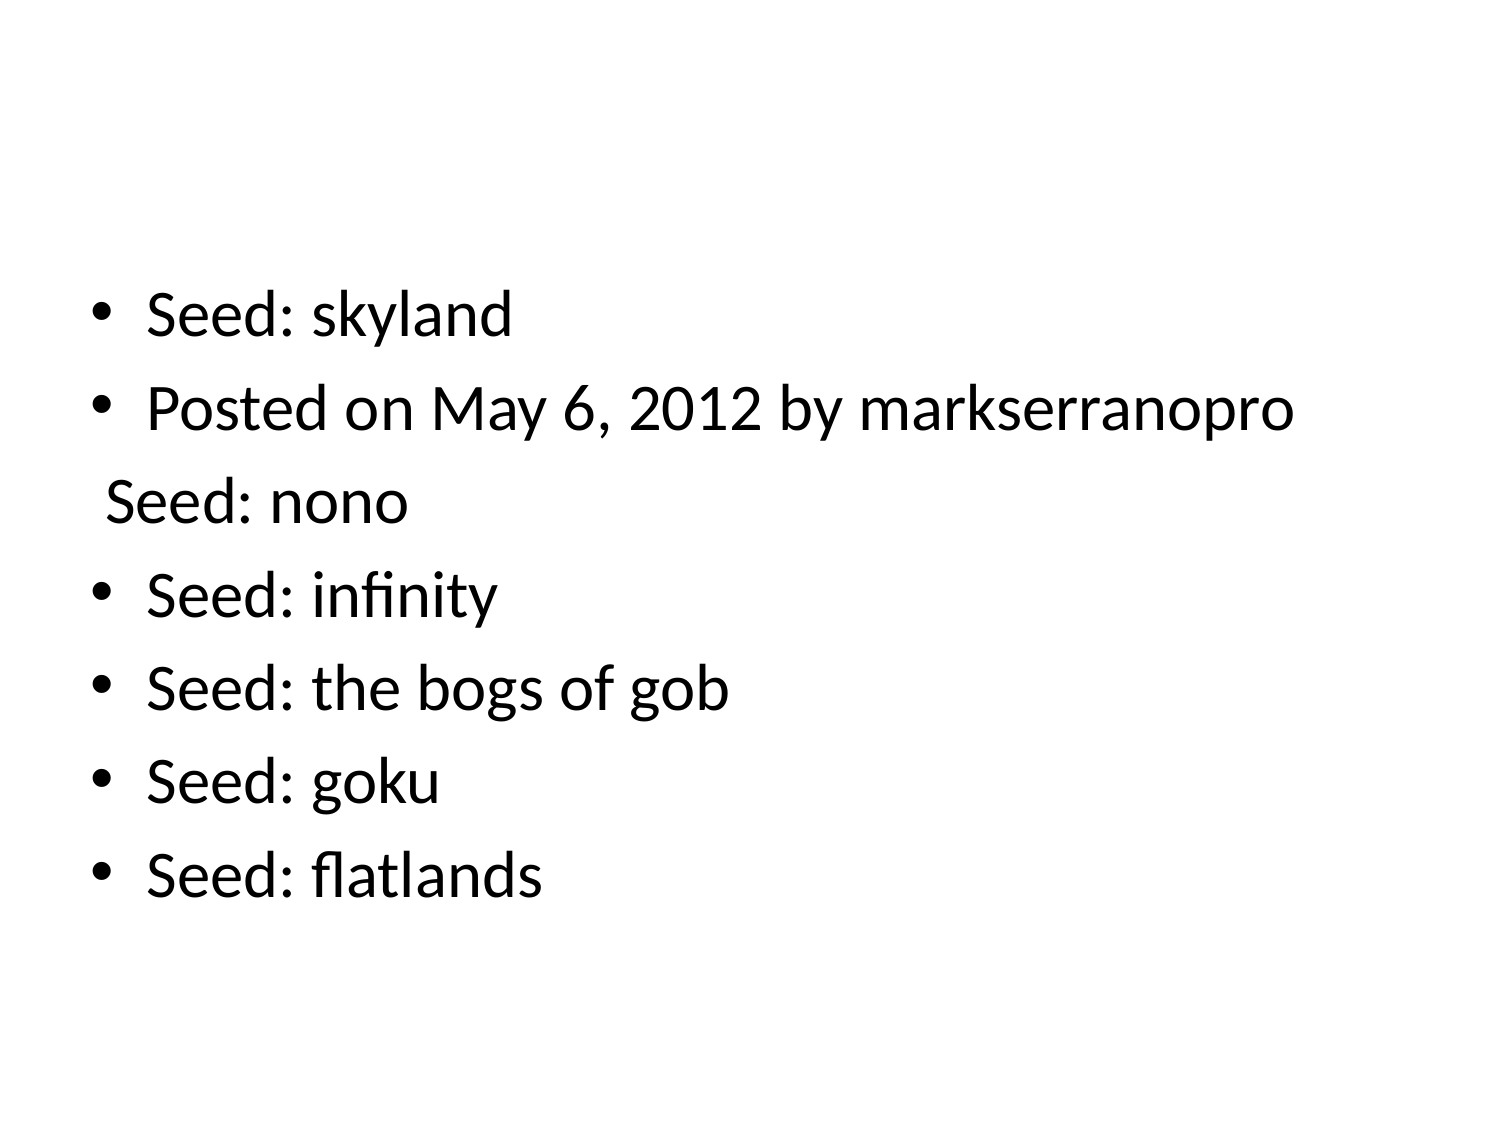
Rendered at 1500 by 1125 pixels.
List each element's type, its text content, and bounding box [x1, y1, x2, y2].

list Seed: skyland Posted on May 6, 2012 by markserranopro Seed: nono Seed: infinity Seed: the bogs of gob Seed: goku Seed: flatlands [75, 262, 1425, 1005]
